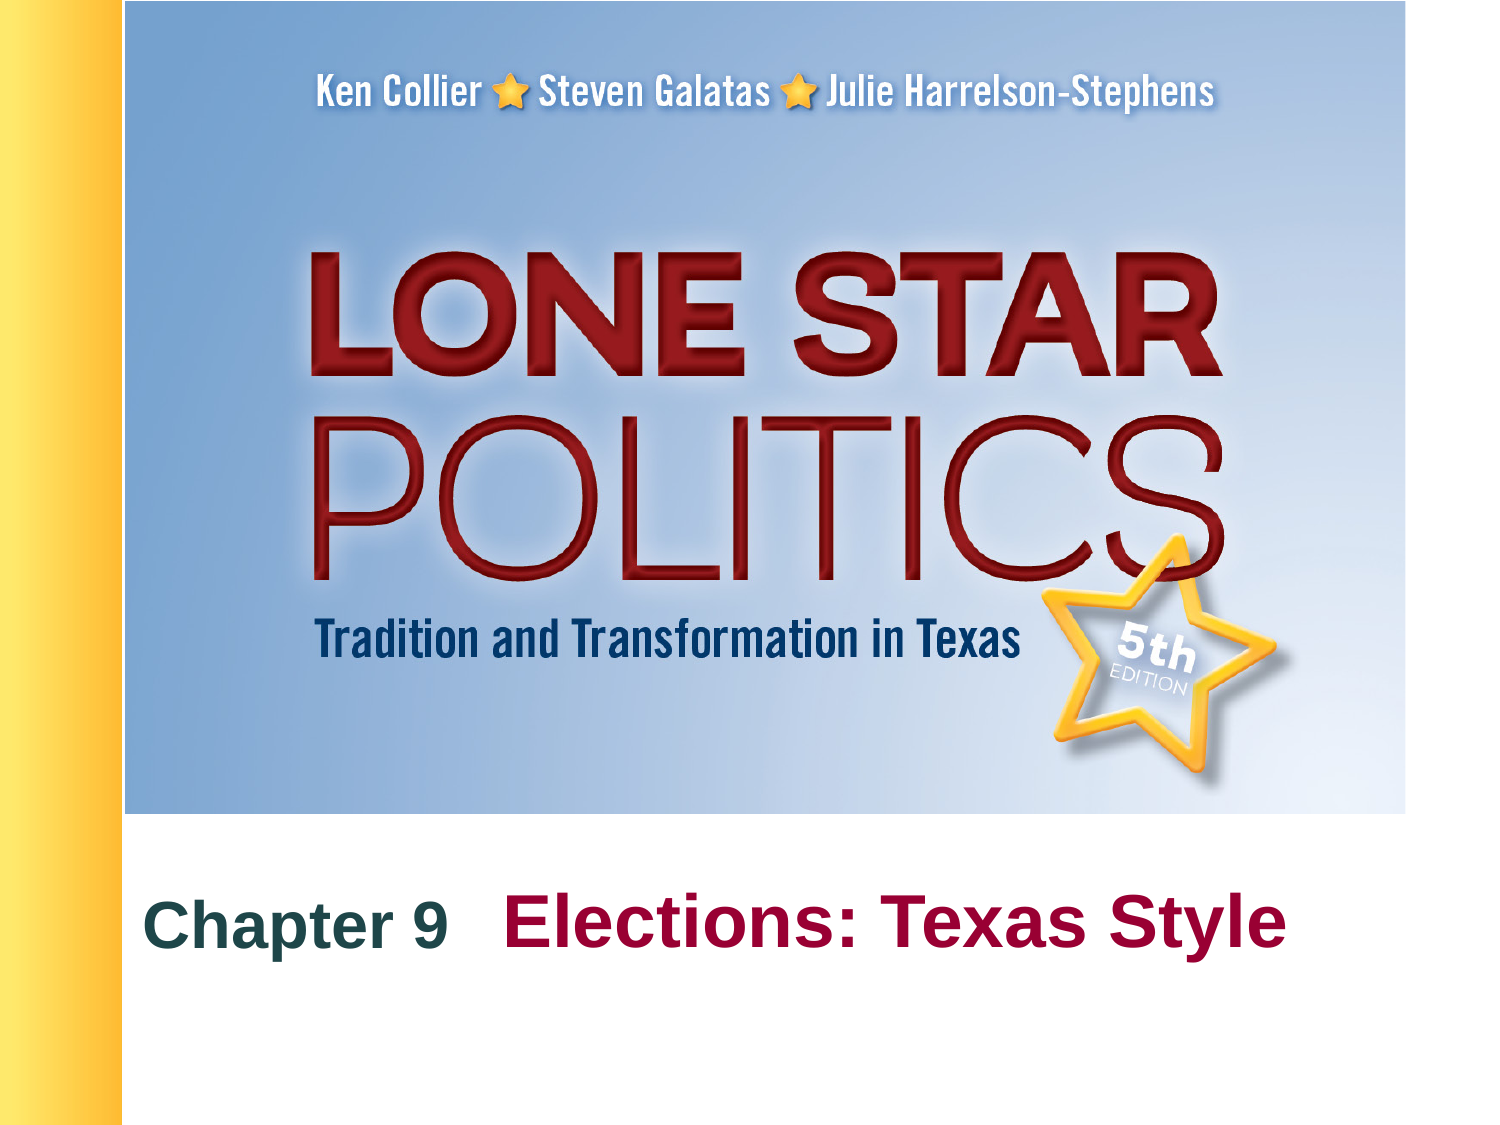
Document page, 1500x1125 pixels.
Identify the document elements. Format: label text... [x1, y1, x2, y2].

picture [0, 0, 1500, 1125]
text_box Elections: Texas Style [487, 865, 1406, 971]
text_box Chapter 9 [127, 874, 465, 969]
